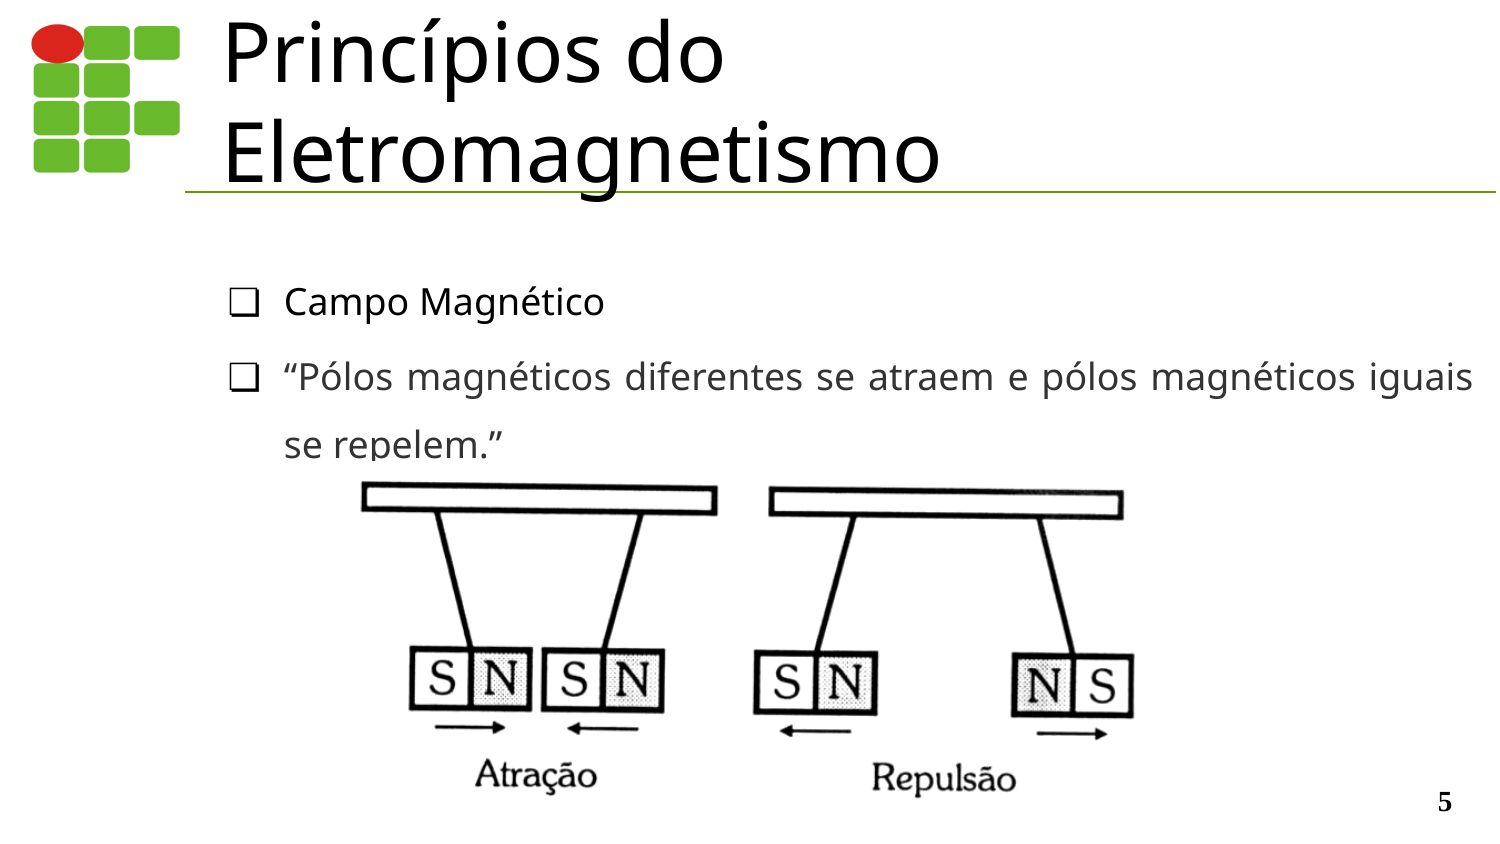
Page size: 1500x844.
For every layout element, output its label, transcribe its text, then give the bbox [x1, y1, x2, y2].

picture [29, 23, 182, 174]
title Princípios do Eletromagnetismo [206, 26, 1468, 207]
list “Pólos magnéticos diferentes se atraem e pólos magnéticos iguais se repelem.” [193, 323, 1490, 459]
picture [354, 461, 1146, 805]
text_box ‹#› [1390, 768, 1468, 825]
list Campo Magnético [193, 248, 1490, 321]
